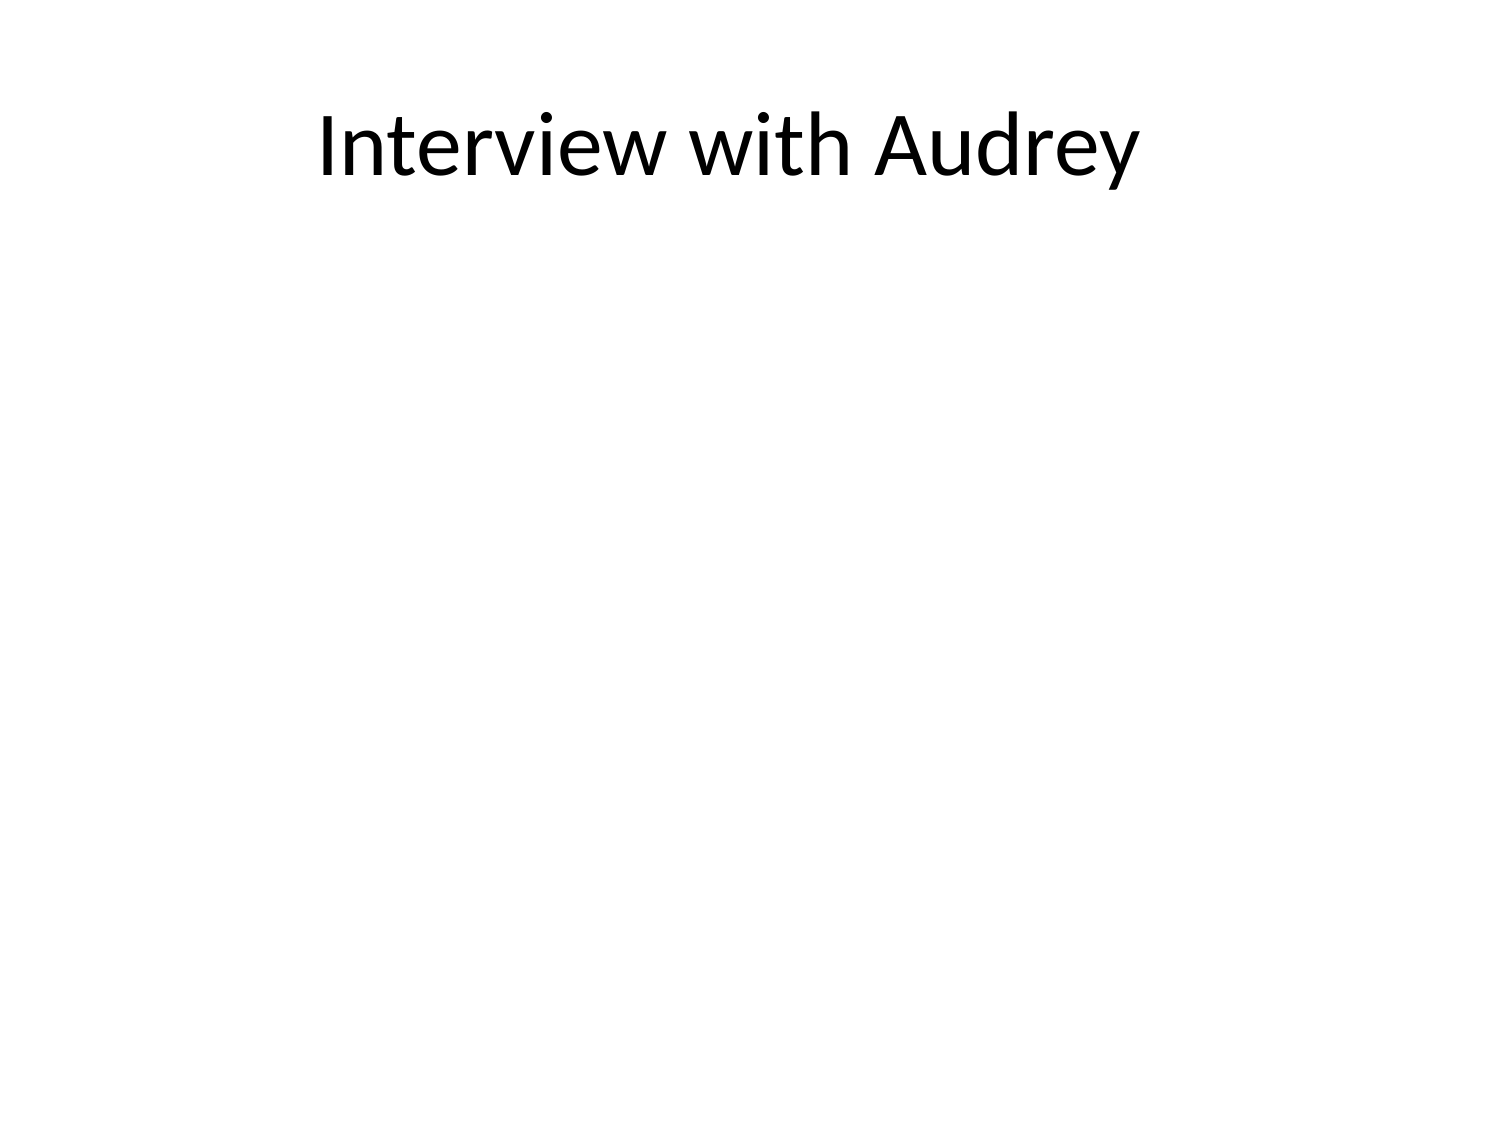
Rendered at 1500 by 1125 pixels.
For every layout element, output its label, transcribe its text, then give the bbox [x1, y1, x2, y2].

title Interview with Audrey [75, 45, 1425, 233]
